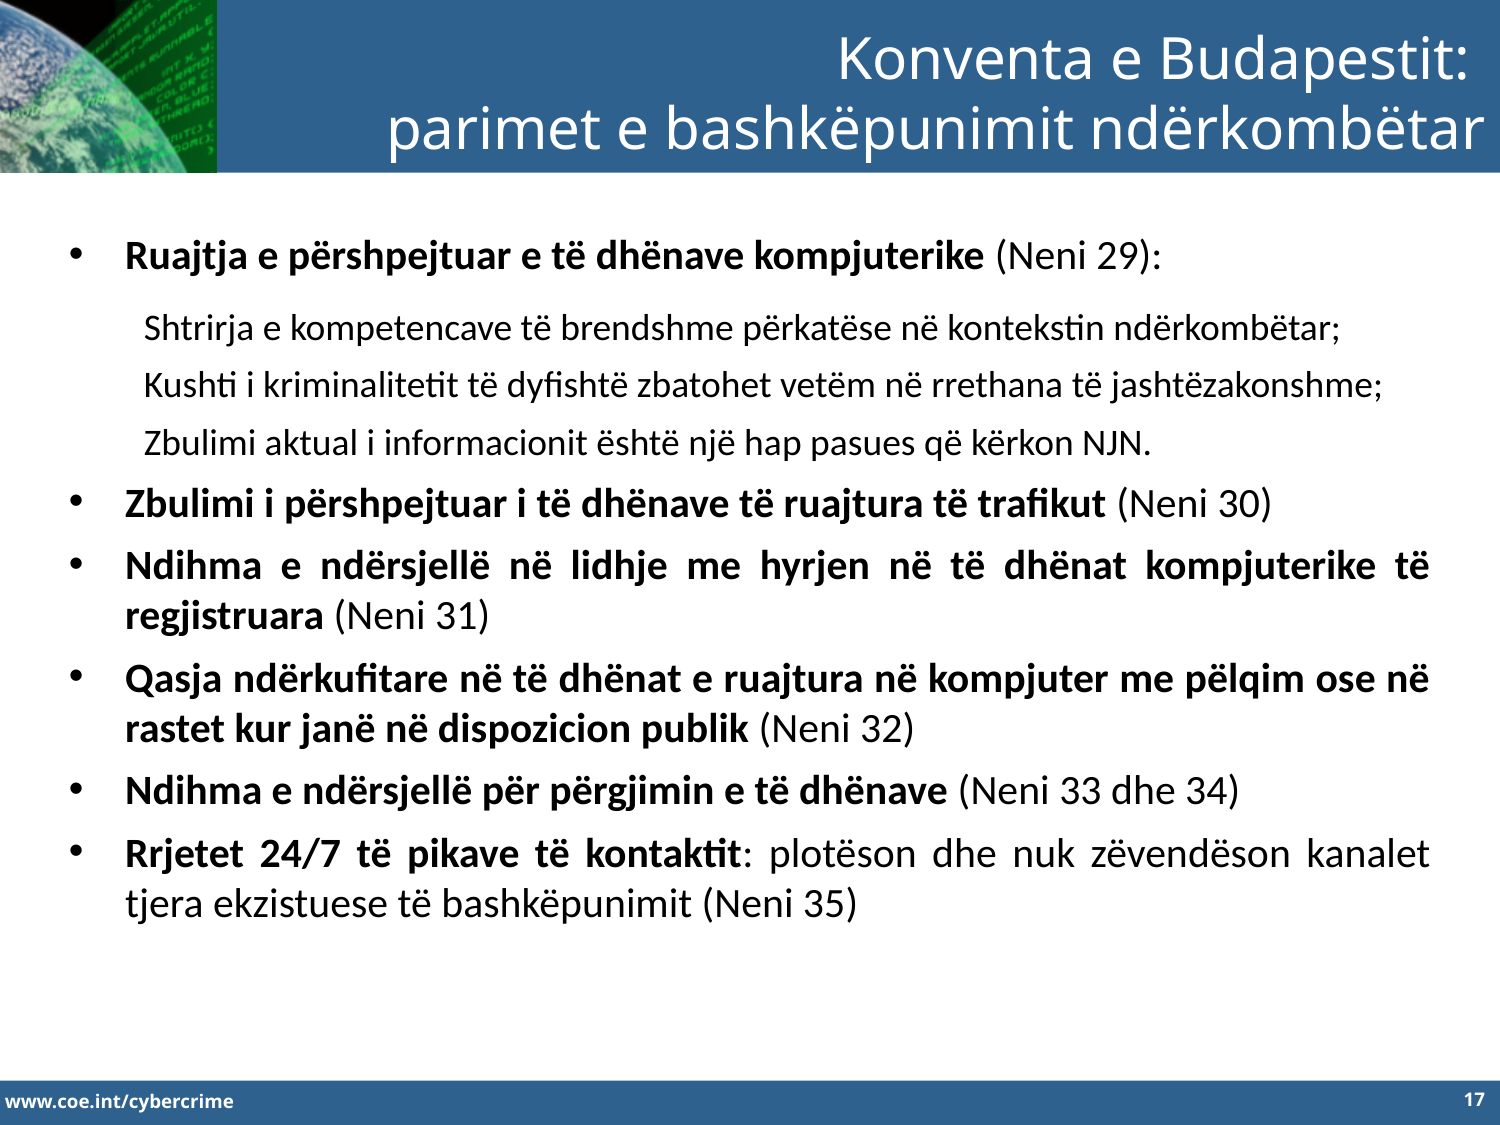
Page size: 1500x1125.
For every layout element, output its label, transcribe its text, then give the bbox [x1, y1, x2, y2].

text_box Konventa e Budapestit: parimet e bashkëpunimit ndërkombëtar [200, 14, 1500, 169]
picture [0, 1, 217, 173]
slide_number 17 [1149, 1079, 1500, 1125]
text_box Ruajtja e përshpejtuar e të dhënave kompjuterike (Neni 29): Shtrirja e kompetencave të brendshme përkatëse në kontekstin ndërkombëtar; Kushti i kriminalitetit të dyfishtë zbatohet vetëm në rrethana të jashtëzakonshme; Zbulimi aktual i informacionit është një hap pasues që kërkon NJN. Zbulimi i përshpejtuar i të dhënave të ruajtura të trafikut (Neni 30) Ndihma e ndërsjellë në lidhje me hyrjen në të dhënat kompjuterike të regjistruara (Neni 31) Qasja ndërkufitare në të dhënat e ruajtura në kompjuter me pëlqim ose në rastet kur janë në dispozicion publik (Neni 32) Ndihma e ndërsjellë për përgjimin e të dhënave (Neni 33 dhe 34) Rrjetet 24/7 të pikave të kontaktit: plotëson dhe nuk zëvendëson kanalet tjera ekzistuese të bashkëpunimit (Neni 35) [54, 220, 1446, 933]
